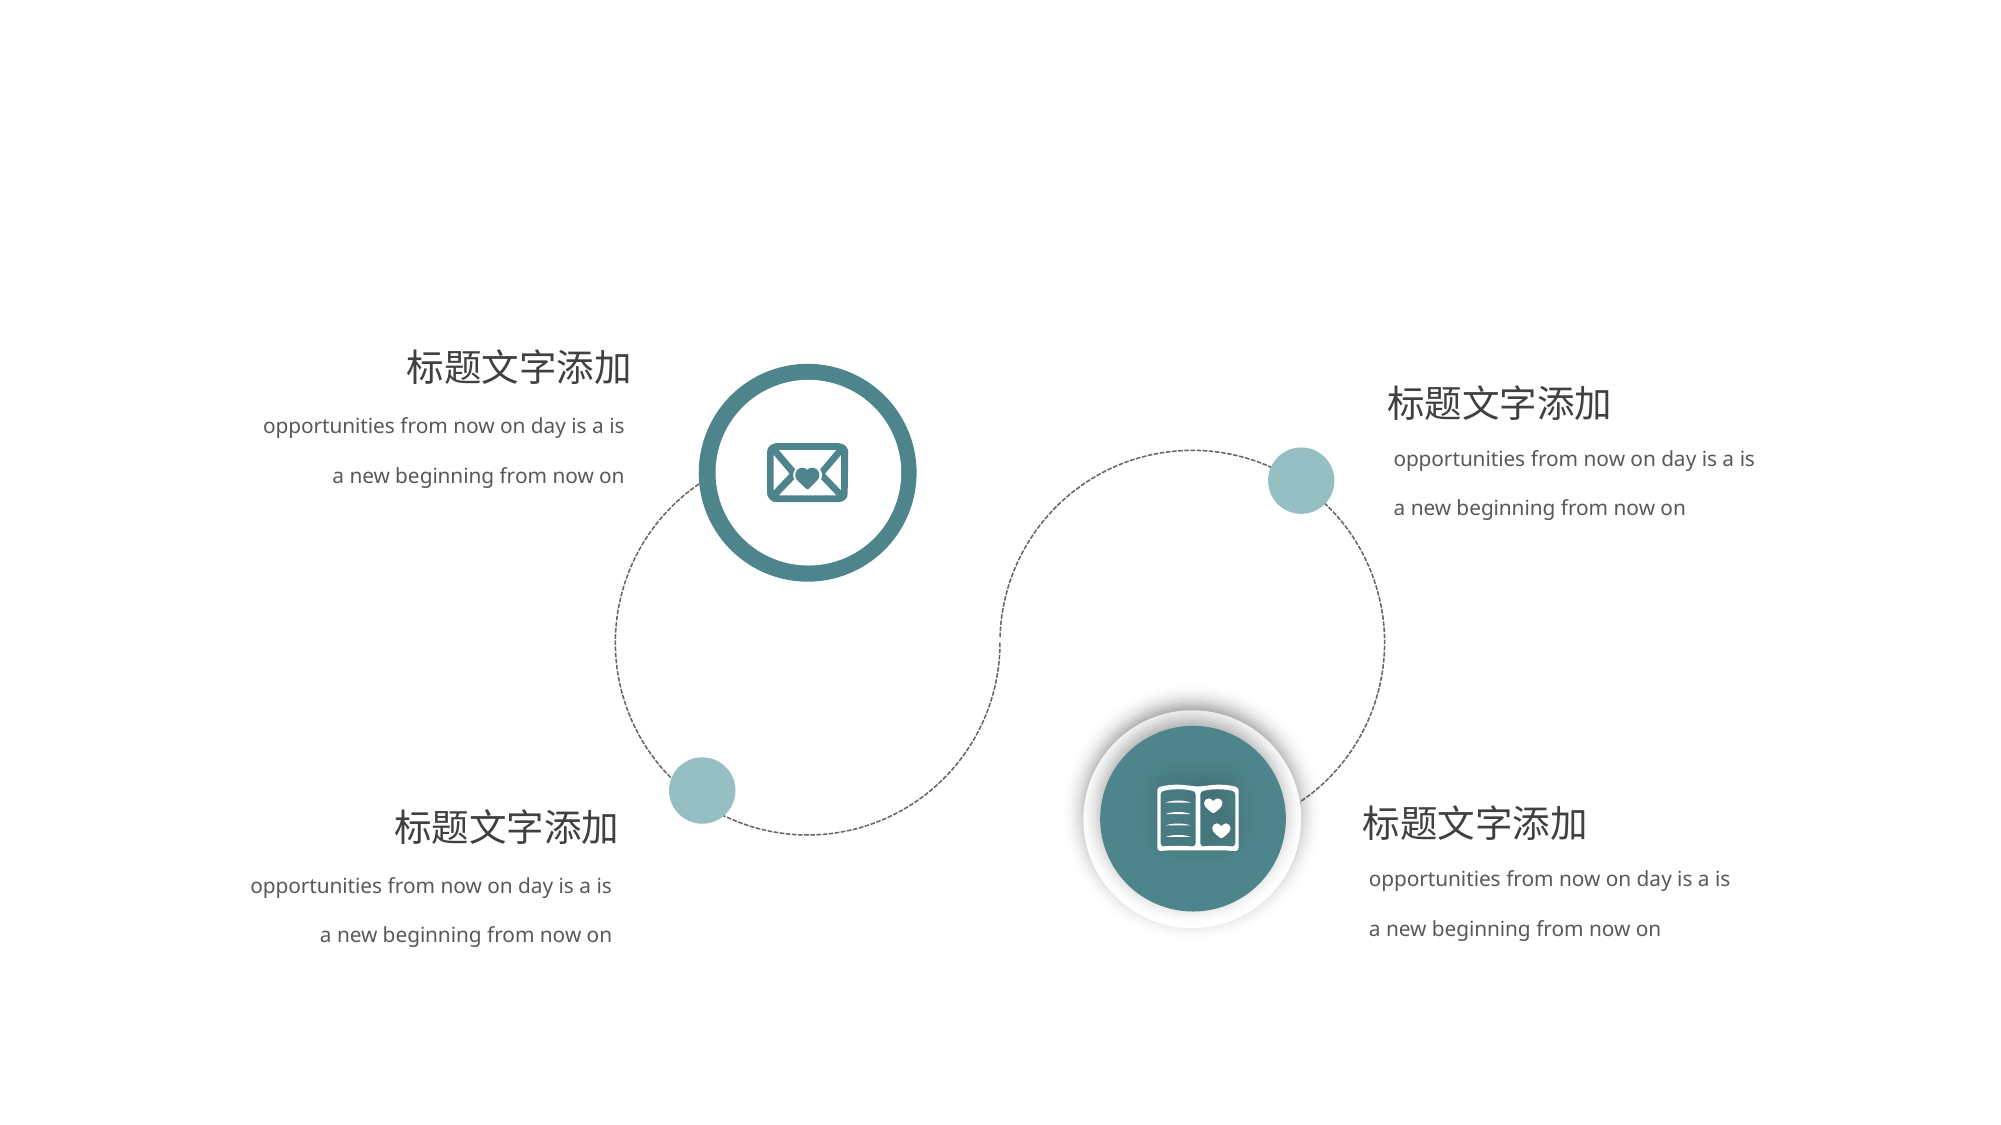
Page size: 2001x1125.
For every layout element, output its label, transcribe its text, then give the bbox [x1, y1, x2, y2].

text_box opportunities from now on day is a is a new beginning from now on [230, 841, 623, 953]
text_box 标题文字添加 [297, 787, 615, 841]
text_box opportunities from now on day is a is a new beginning from now on [1358, 834, 1751, 946]
text_box 标题文字添加 [1385, 363, 1709, 414]
text_box 标题文字添加 [1385, 783, 1685, 834]
text_box opportunities from now on day is a is a new beginning from now on [1385, 414, 1776, 526]
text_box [615, 363, 1385, 929]
text_box 标题文字添加 [310, 328, 647, 382]
text_box opportunities from now on day is a is a new beginning from now on [242, 382, 615, 493]
